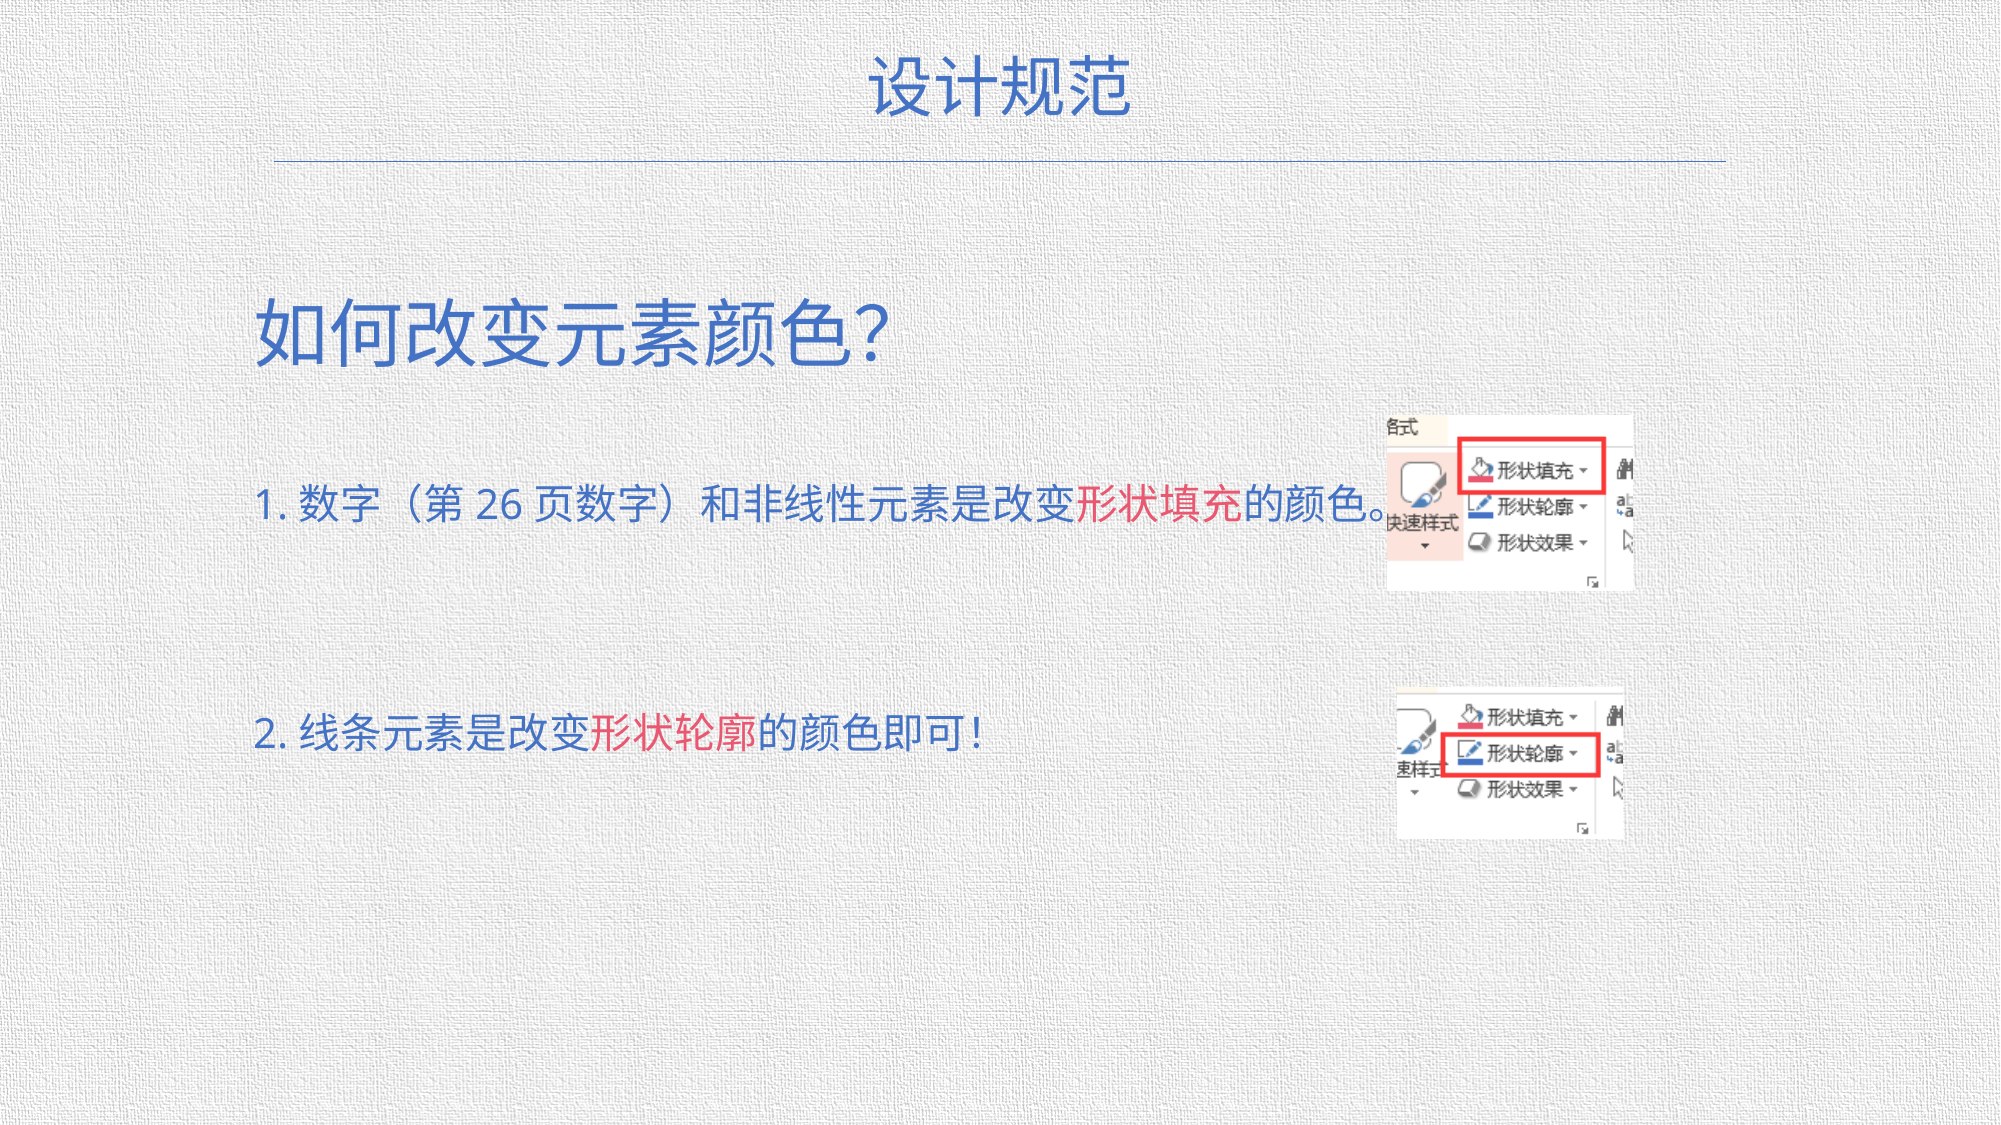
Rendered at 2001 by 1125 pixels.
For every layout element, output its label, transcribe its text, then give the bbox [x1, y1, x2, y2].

text_box 2.线条元素是改变形状轮廓的颜色即可！ [238, 699, 1397, 765]
text_box 设计规范 [525, 37, 1475, 133]
picture [0, 0, 2001, 1125]
text_box 1.数字（第26页数字）和非线性元素是改变形状填充的颜色。 [238, 470, 1387, 536]
text_box 如何改变元素颜色？ [238, 279, 1177, 385]
